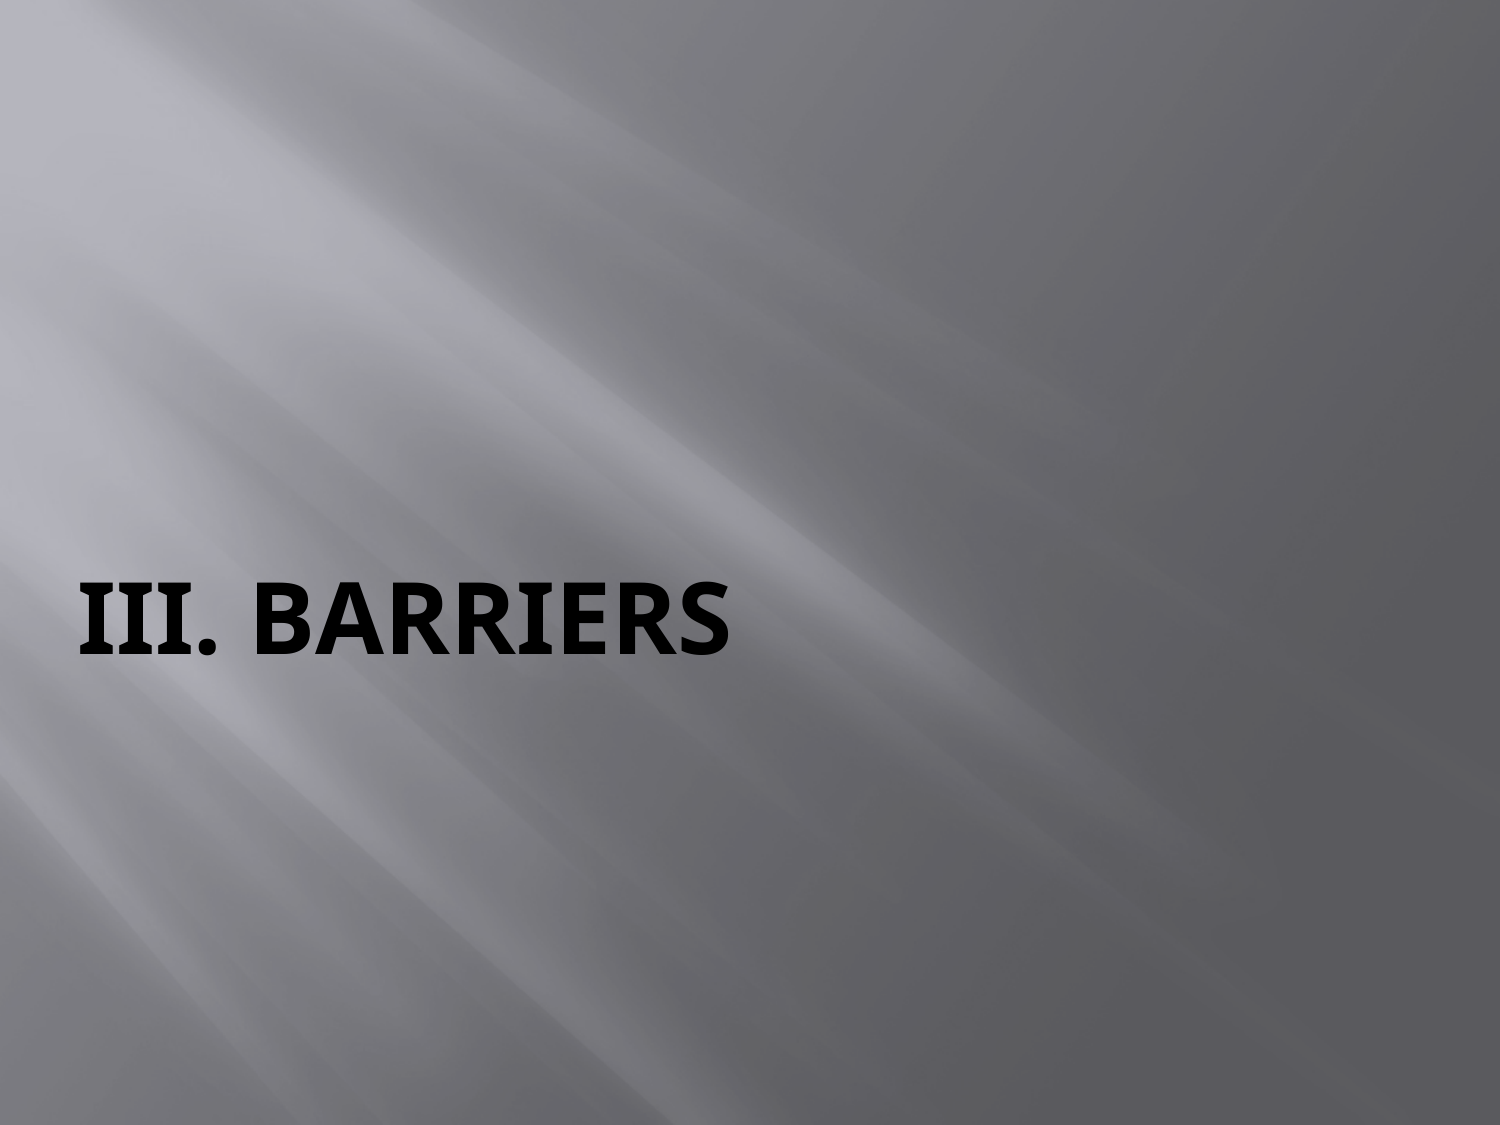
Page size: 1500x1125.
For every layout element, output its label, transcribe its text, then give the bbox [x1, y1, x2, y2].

title III. Barriers [24, 474, 786, 675]
